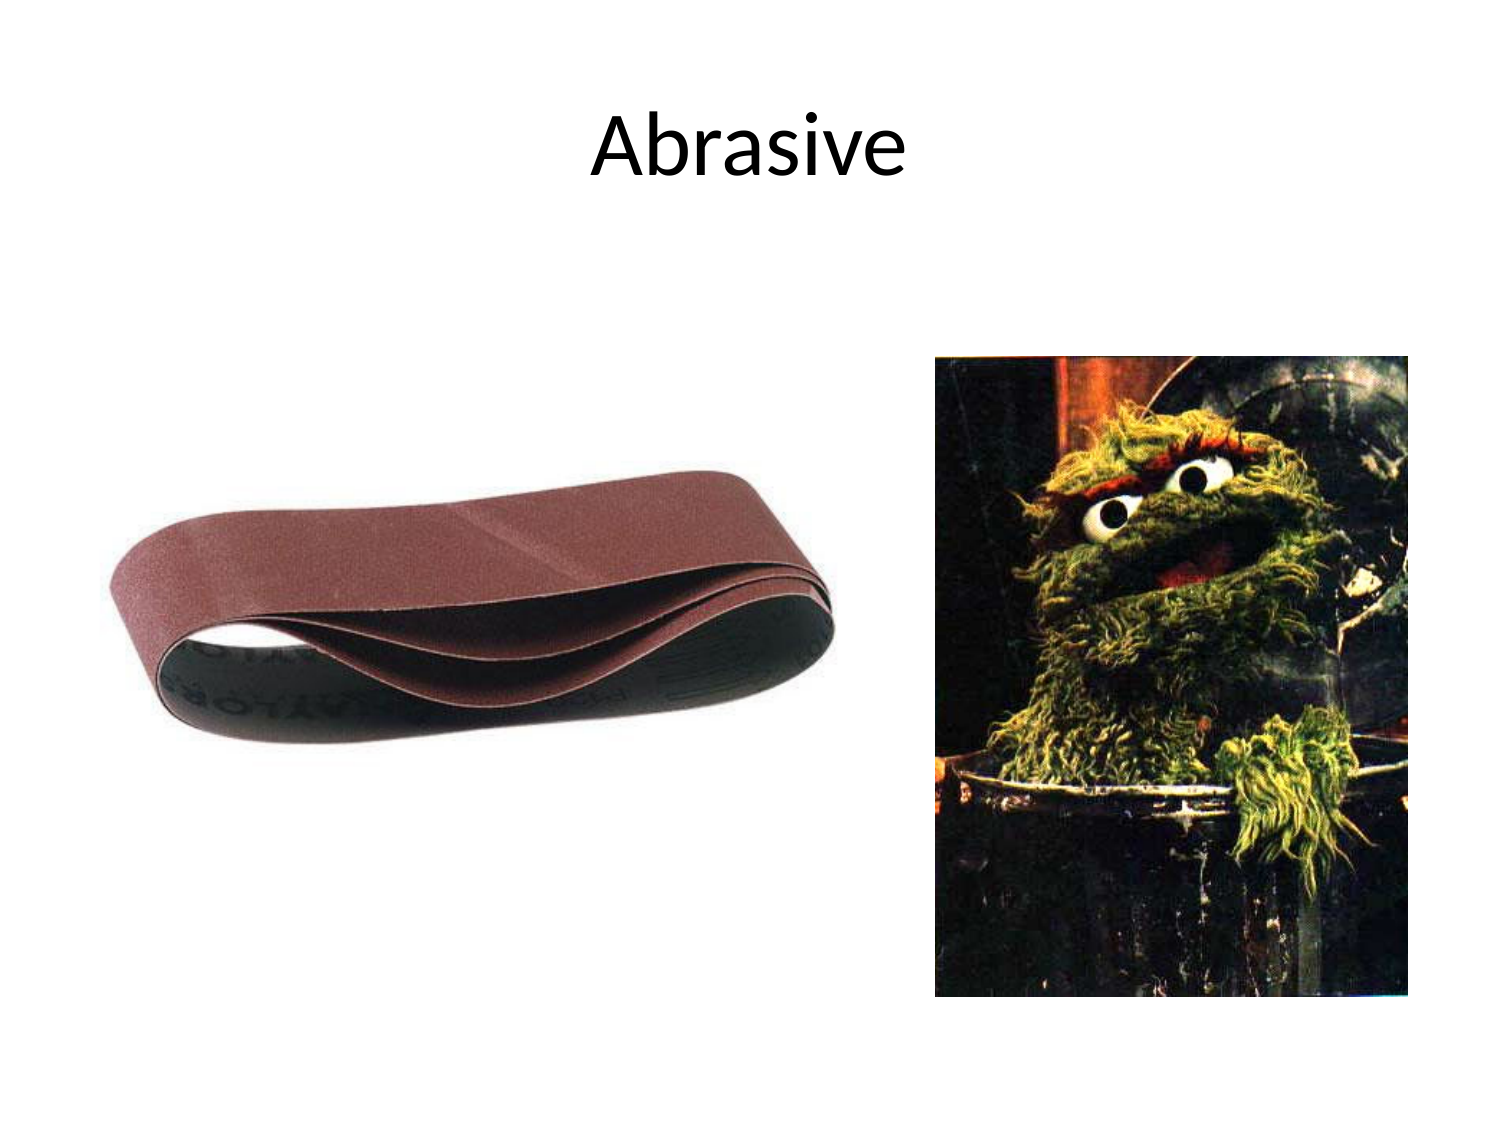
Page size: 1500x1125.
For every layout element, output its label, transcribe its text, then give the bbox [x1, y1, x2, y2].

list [74, 386, 869, 823]
title Abrasive [75, 45, 1425, 233]
picture [934, 356, 1408, 997]
